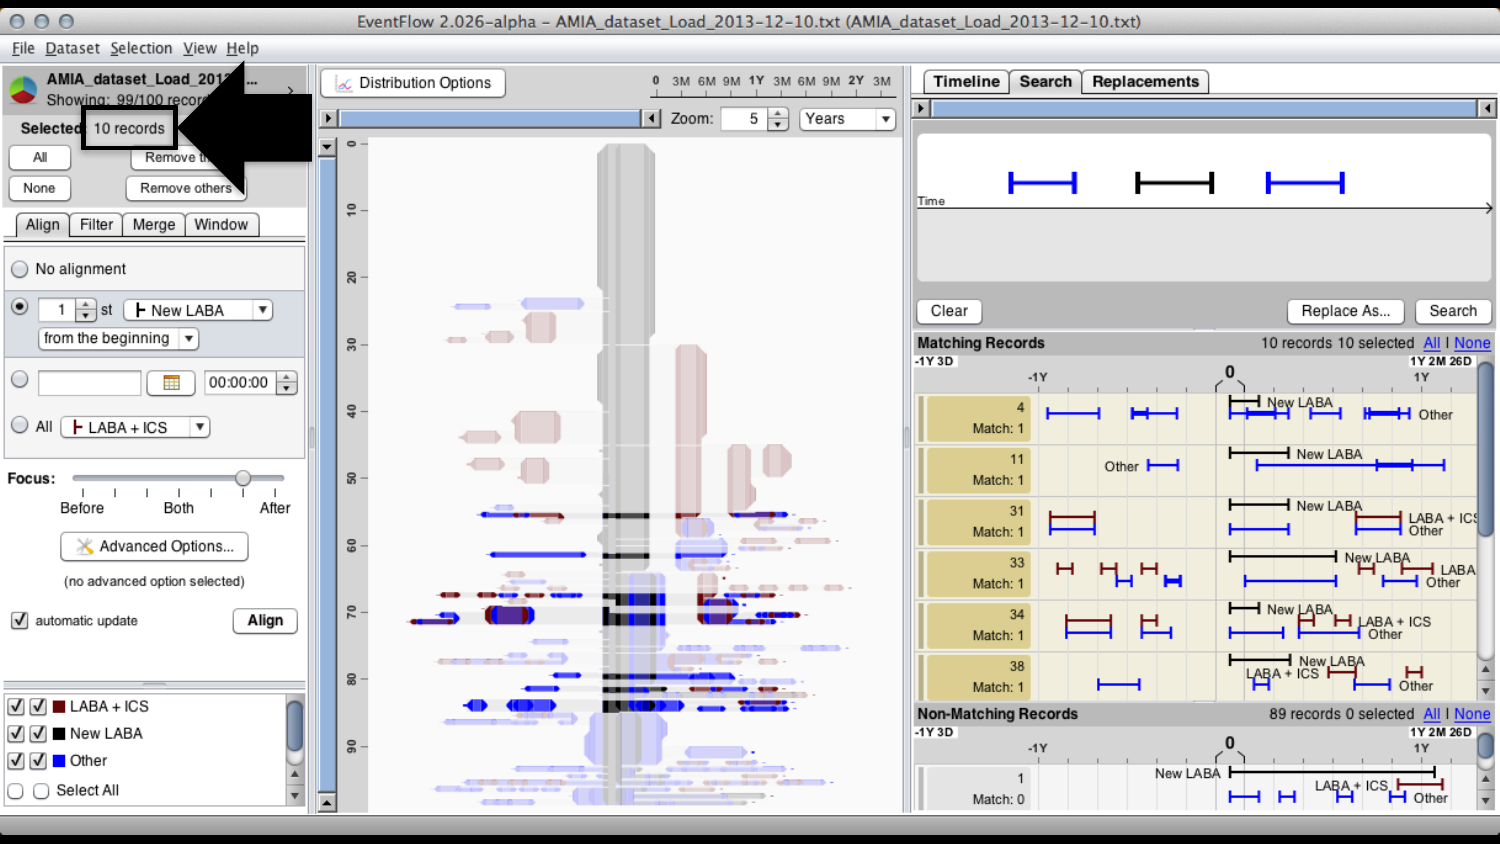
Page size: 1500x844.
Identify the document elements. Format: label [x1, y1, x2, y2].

text_box [81, 60, 313, 196]
picture [0, 8, 1500, 836]
